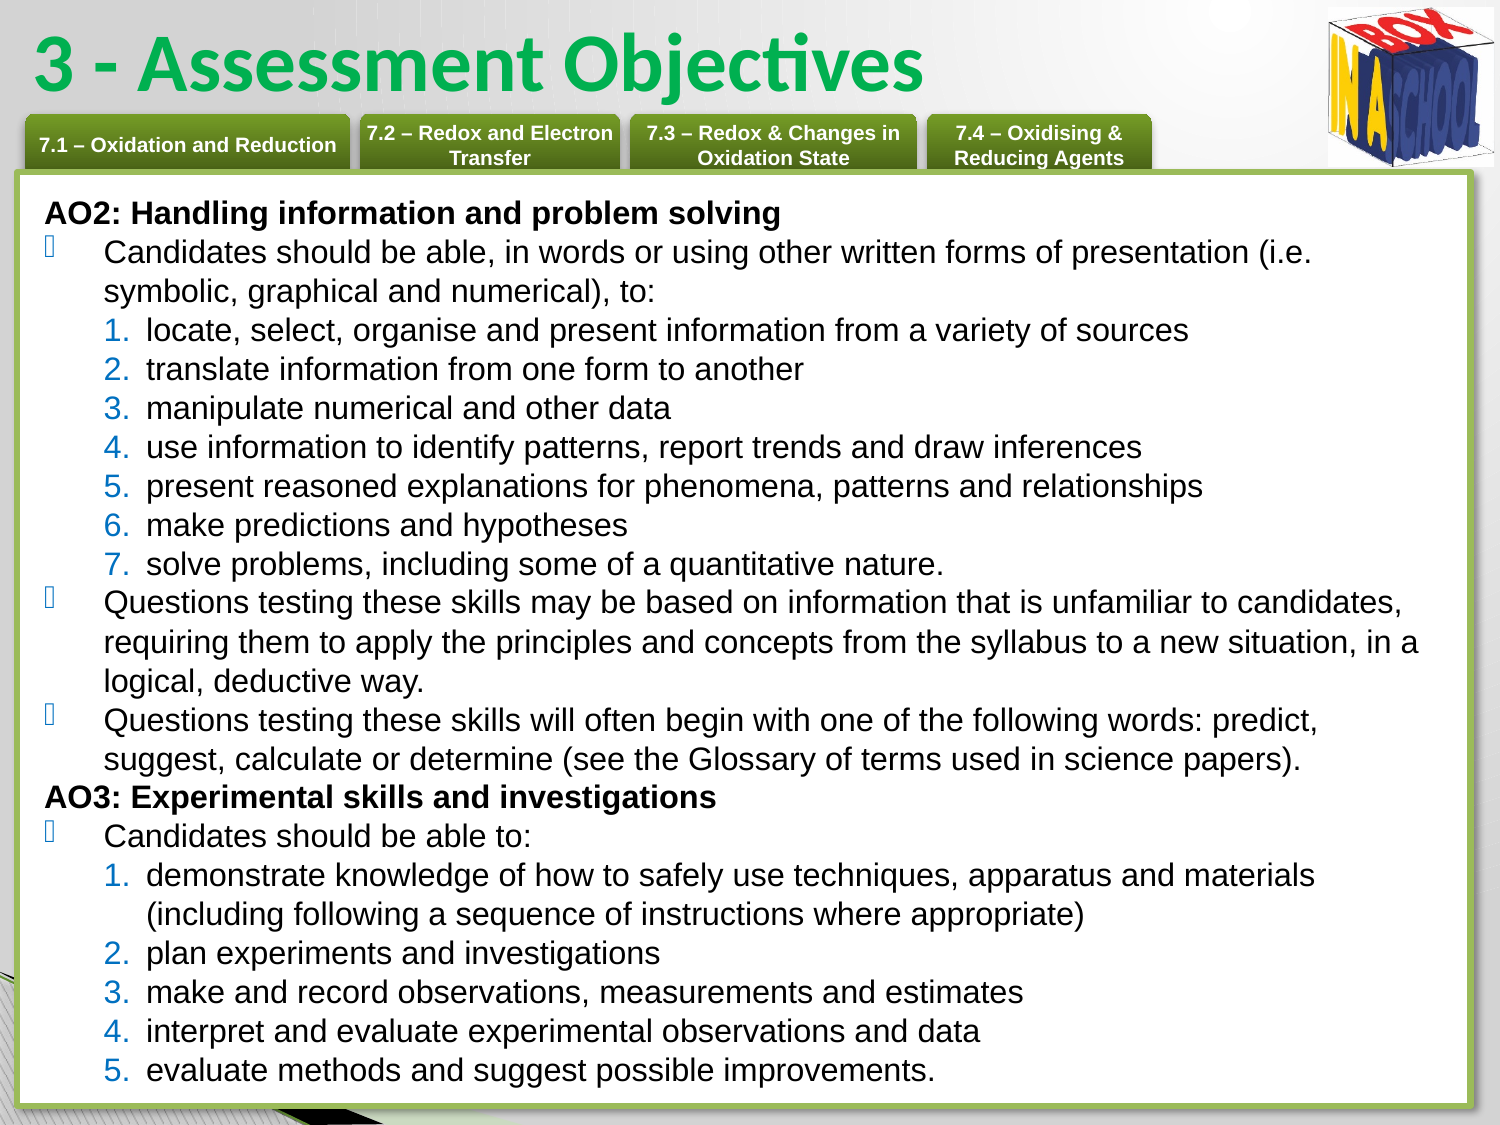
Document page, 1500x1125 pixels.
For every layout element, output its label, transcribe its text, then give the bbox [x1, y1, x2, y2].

text_box AO2: Handling information and problem solving Candidates should be able, in words or using other written forms of presentation (i.e. symbolic, graphical and numerical), to: locate, select, organise and present information from a variety of sources translate information from one form to another manipulate numerical and other data use information to identify patterns, report trends and draw inferences present reasoned explanations for phenomena, patterns and relationships make predictions and hypotheses solve problems, including some of a quantitative nature. Questions testing these skills may be based on information that is unfamiliar to candidates, requiring them to apply the principles and concepts from the syllabus to a new situation, in a logical, deductive way. Questions testing these skills will often begin with one of the following words: predict, suggest, calculate or determine (see the Glossary of terms used in science papers). AO3: Experimental skills and investigations Candidates should be able to: demonstrate knowledge of how to safely use techniques, apparatus and materials (including following a sequence of instructions where appropriate) plan experiments and investigations make and record observations, measurements and estimates interpret and evaluate experimental observations and data evaluate methods and suggest possible improvements. [29, 184, 1459, 1096]
picture [281, 1114, 303, 1125]
picture [1328, 7, 1495, 167]
title 3 - Assessment Objectives [17, 7, 1258, 110]
